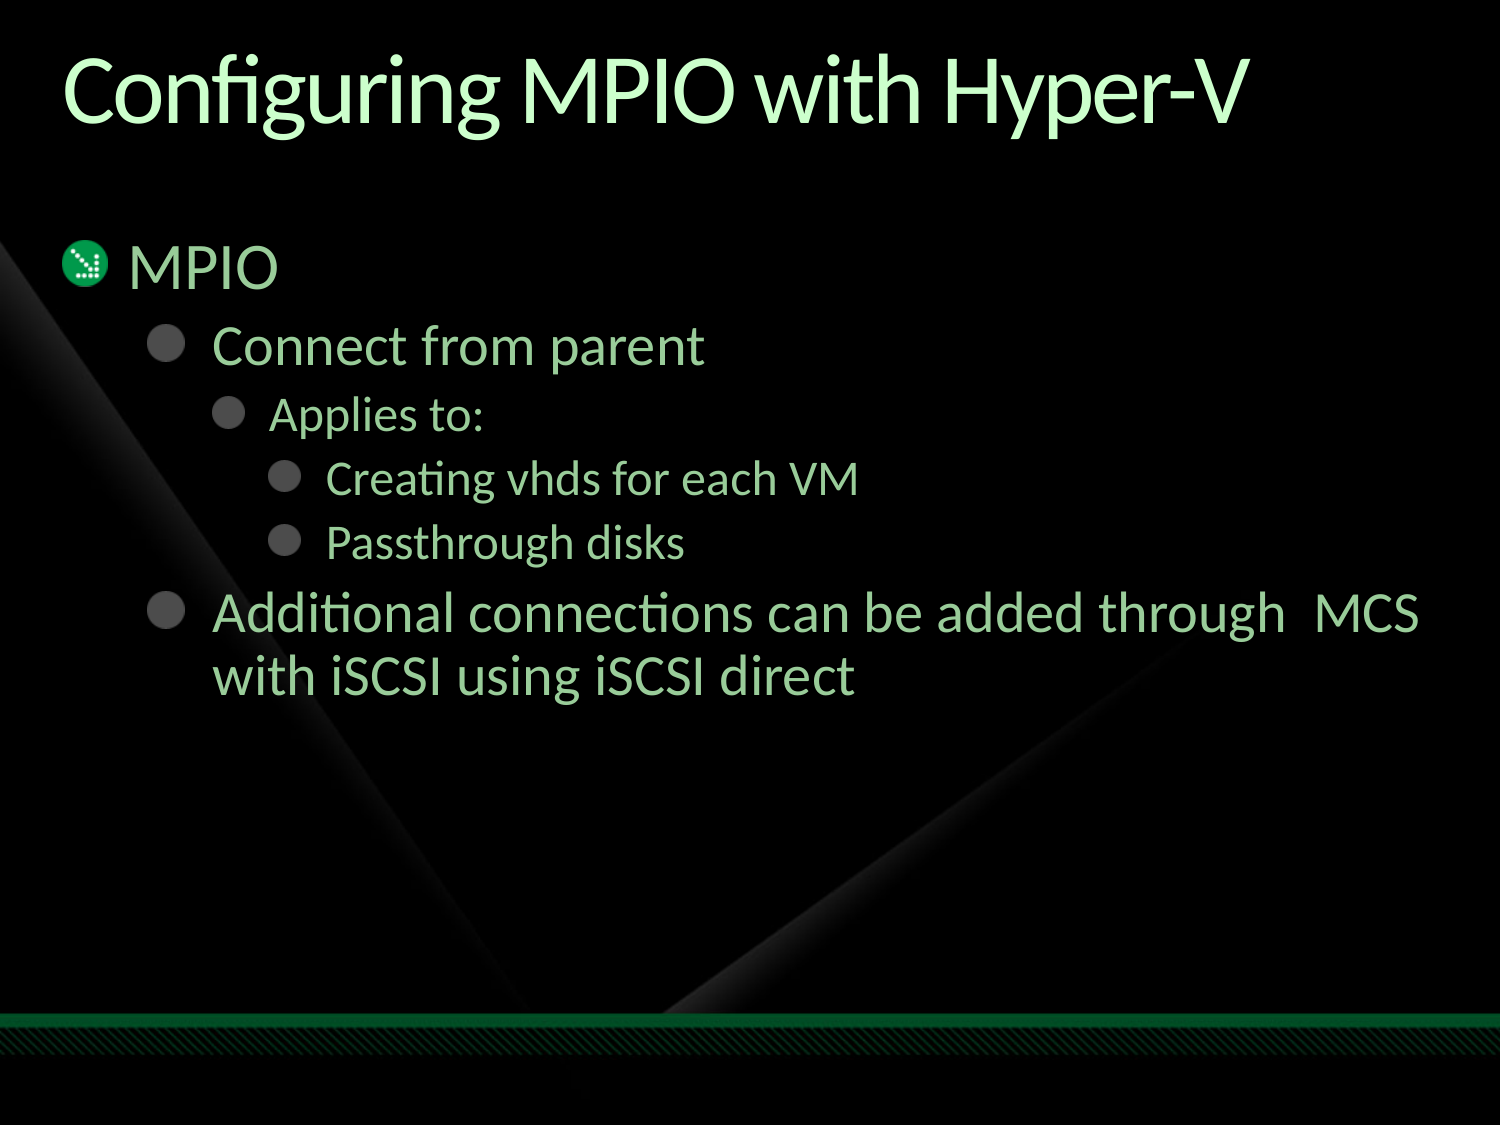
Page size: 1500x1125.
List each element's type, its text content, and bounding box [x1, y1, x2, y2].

list MPIO Connect from parent Applies to: Creating vhds for each VM Passthrough disks Additional connections can be added through MCS with iSCSI using iSCSI direct [62, 231, 1438, 583]
title Configuring MPIO with Hyper-V [62, 37, 1438, 147]
picture [0, 0, 1500, 1125]
